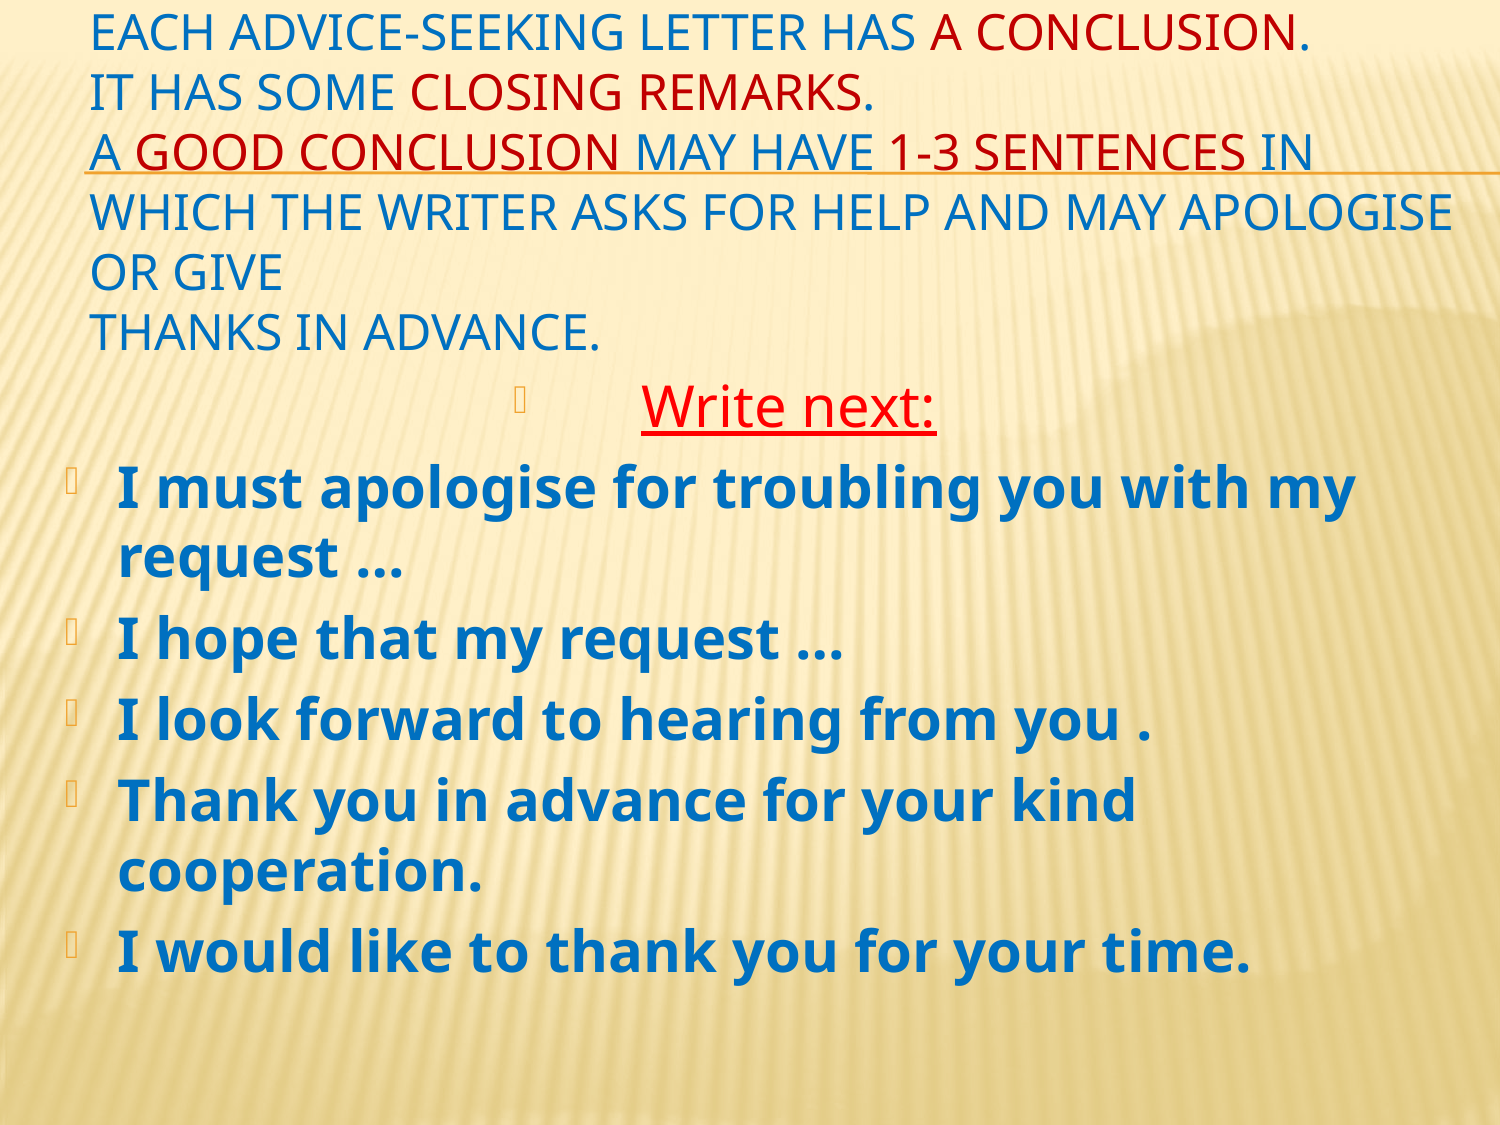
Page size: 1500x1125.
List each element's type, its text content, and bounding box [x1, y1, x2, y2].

title each advice-seeking letter has a conclusion. It has some closing remarks. A good conclusion may have 1-3 sentences in which the writer asks for help and may apologise or give thanks in advance. [75, 66, 1500, 294]
list Write next: I must apologise for troubling you with my request … I hope that my request … I look forward to hearing from you . Thank you in advance for your kind cooperation. I would like to thank you for your time. [50, 361, 1475, 998]
